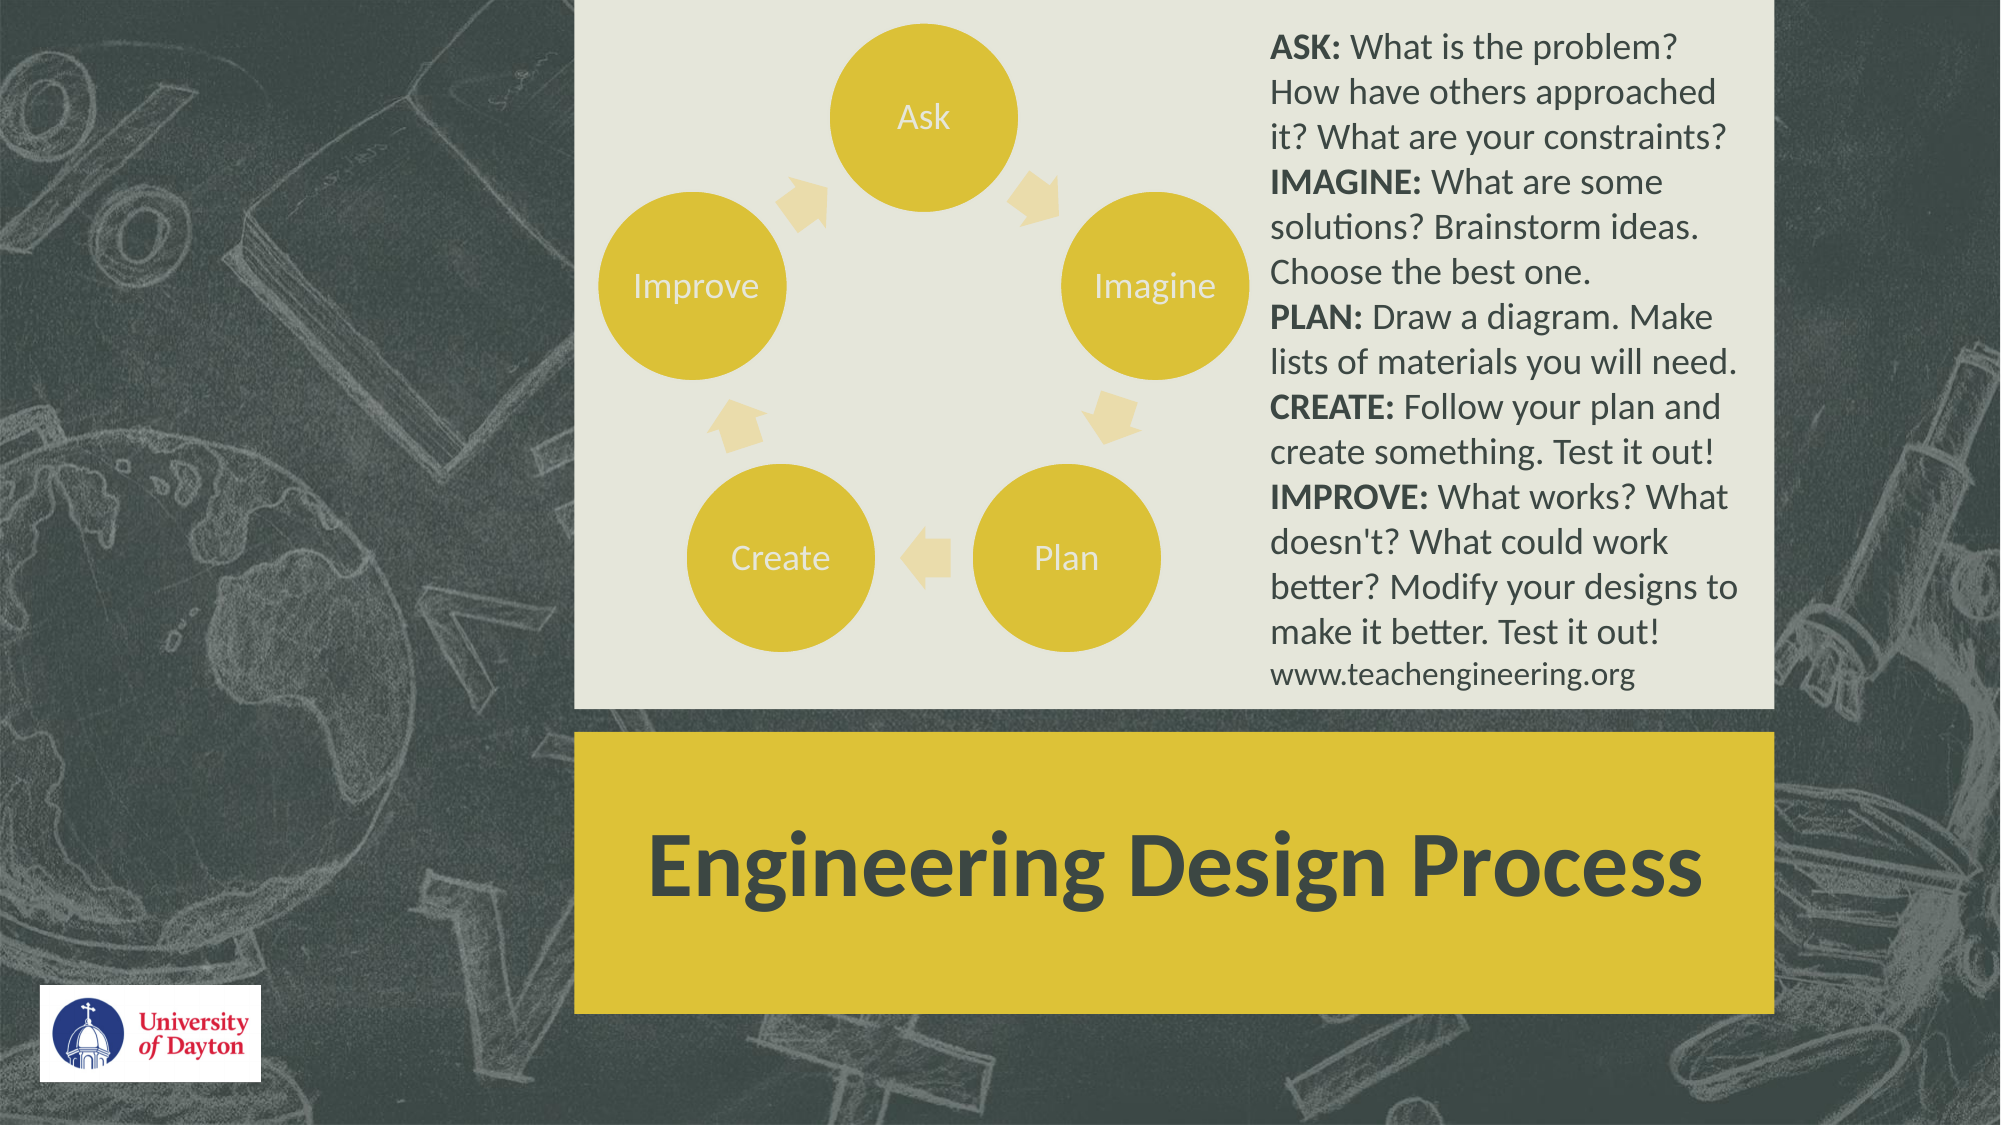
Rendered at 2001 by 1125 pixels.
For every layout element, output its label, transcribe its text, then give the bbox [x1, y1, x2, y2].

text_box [597, 22, 1251, 654]
picture [0, 0, 2001, 1125]
text_box ASK: What is the problem? How have others approached it? What are your constraints? IMAGINE: What are some solutions? Brainstorm ideas. Choose the best one. PLAN: Draw a diagram. Make lists of materials you will need. CREATE: Follow your plan and create something. Test it out! IMPROVE: What works? What doesn't? What could work better? Modify your designs to make it better. Test it out! www.teachengineering.org [1255, 14, 1765, 712]
title Engineering Design Process [632, 790, 1725, 925]
